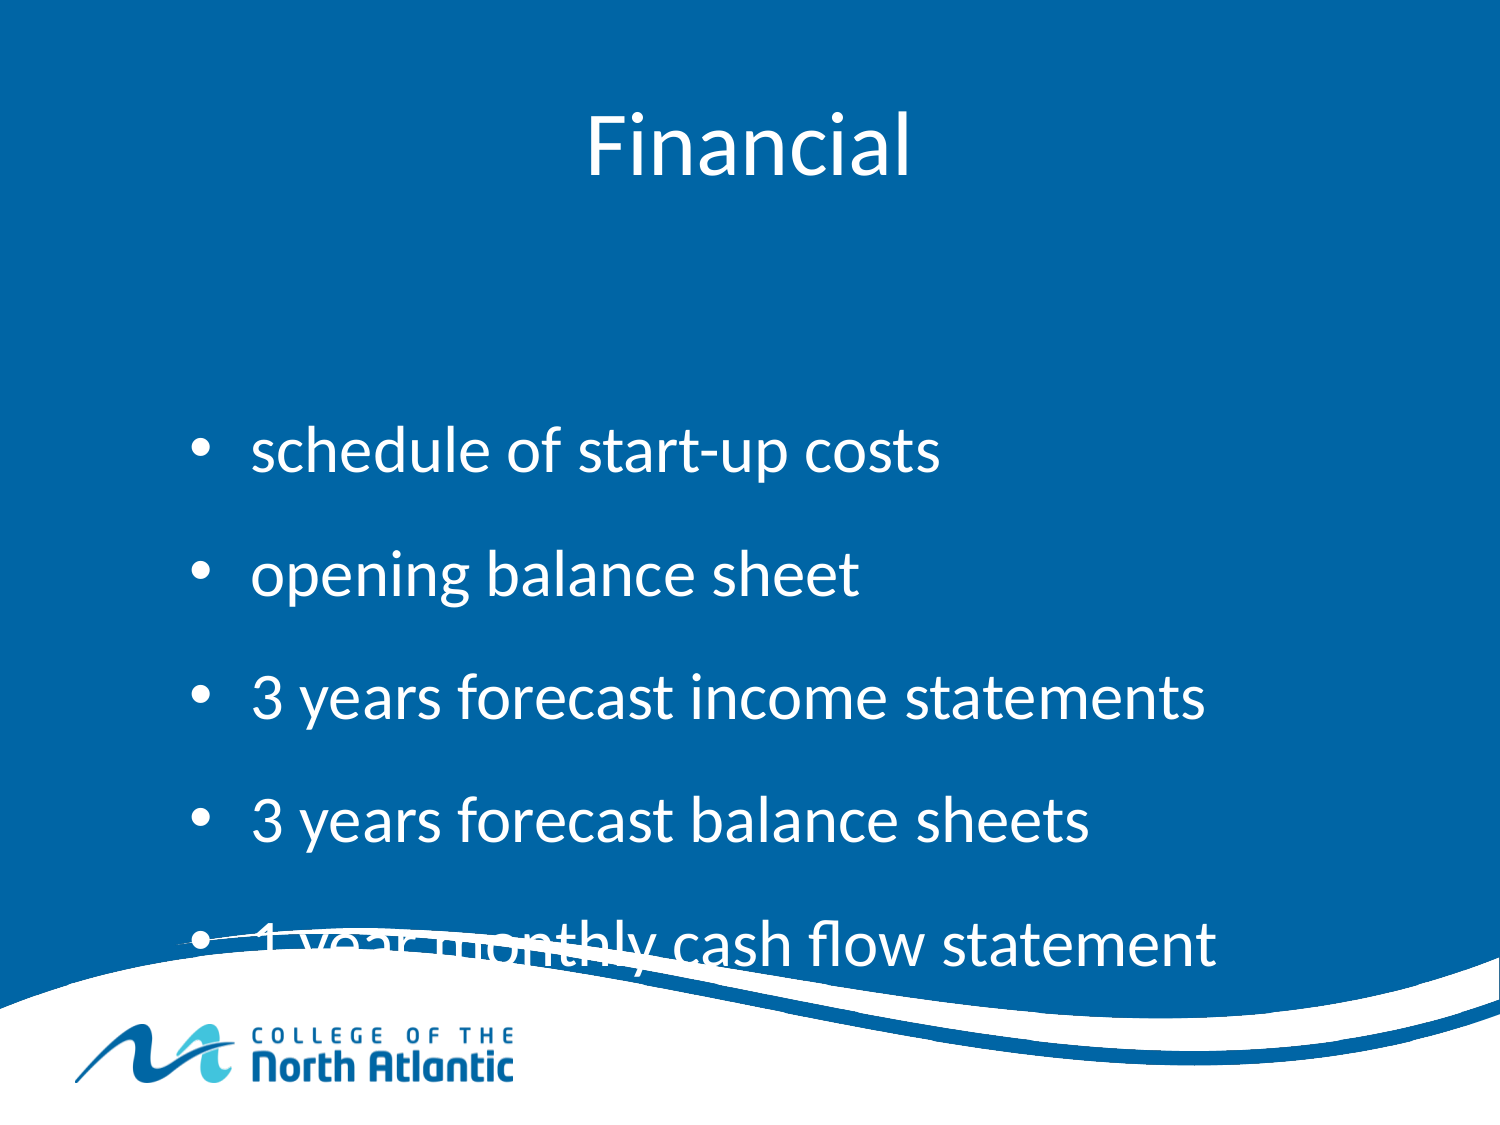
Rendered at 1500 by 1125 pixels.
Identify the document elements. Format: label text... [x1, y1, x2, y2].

title Financial [75, 45, 1425, 233]
picture [0, 928, 1500, 1125]
list schedule of start-up costs opening balance sheet 3 years forecast income statements 3 years forecast balance sheets 1 year monthly cash flow statement [174, 275, 1438, 1000]
